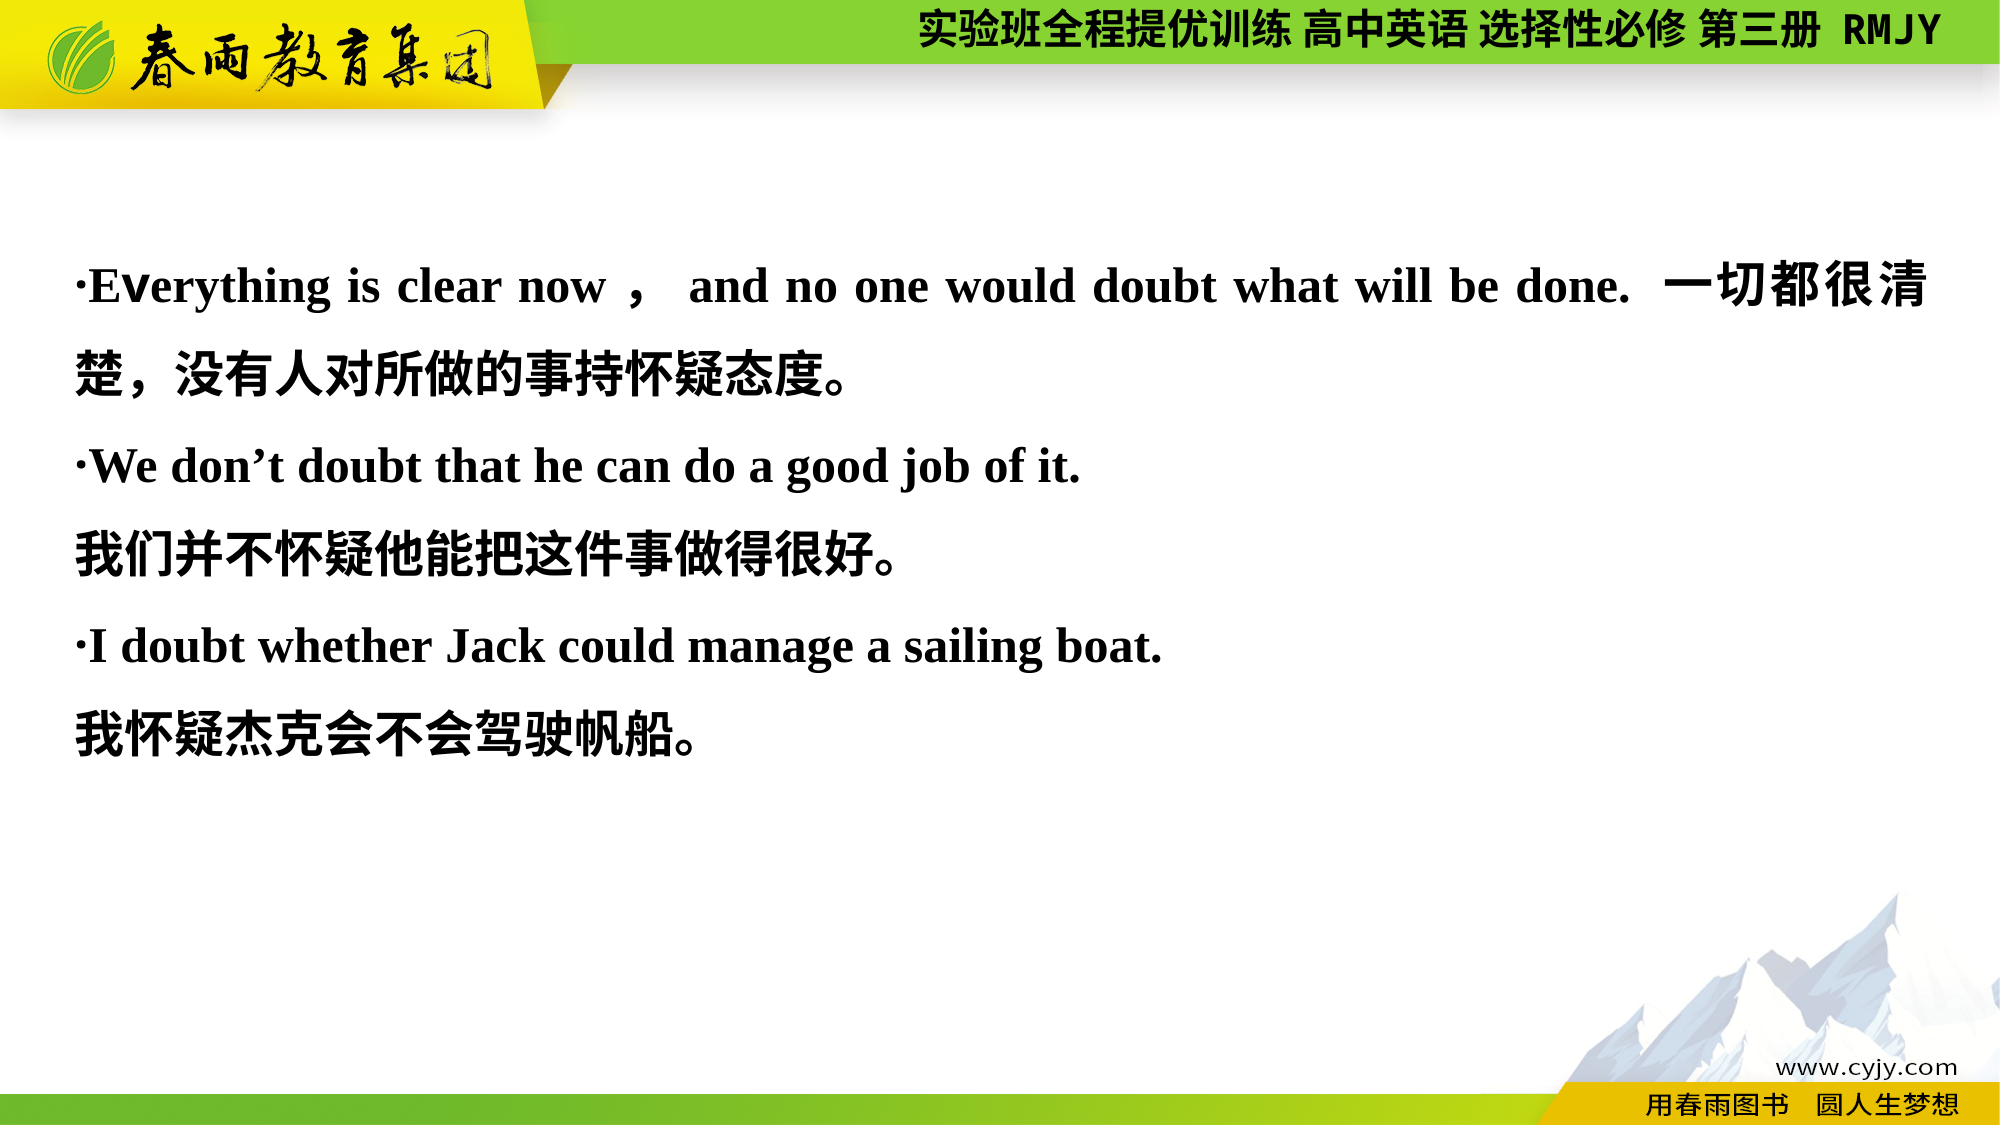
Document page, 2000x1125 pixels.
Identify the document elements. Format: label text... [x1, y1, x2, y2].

list ·Everything is clear now，and no one would doubt what will be done. 一切都很清楚，没有人对所做的事持怀疑态度。 ·We don’t doubt that he can do a good job of it. 我们并不怀疑他能把这件事做得很好。 ·I doubt whether Jack could manage a sailing boat. 我怀疑杰克会不会驾驶帆船。 [59, 214, 1944, 776]
picture [0, 0, 2000, 1125]
